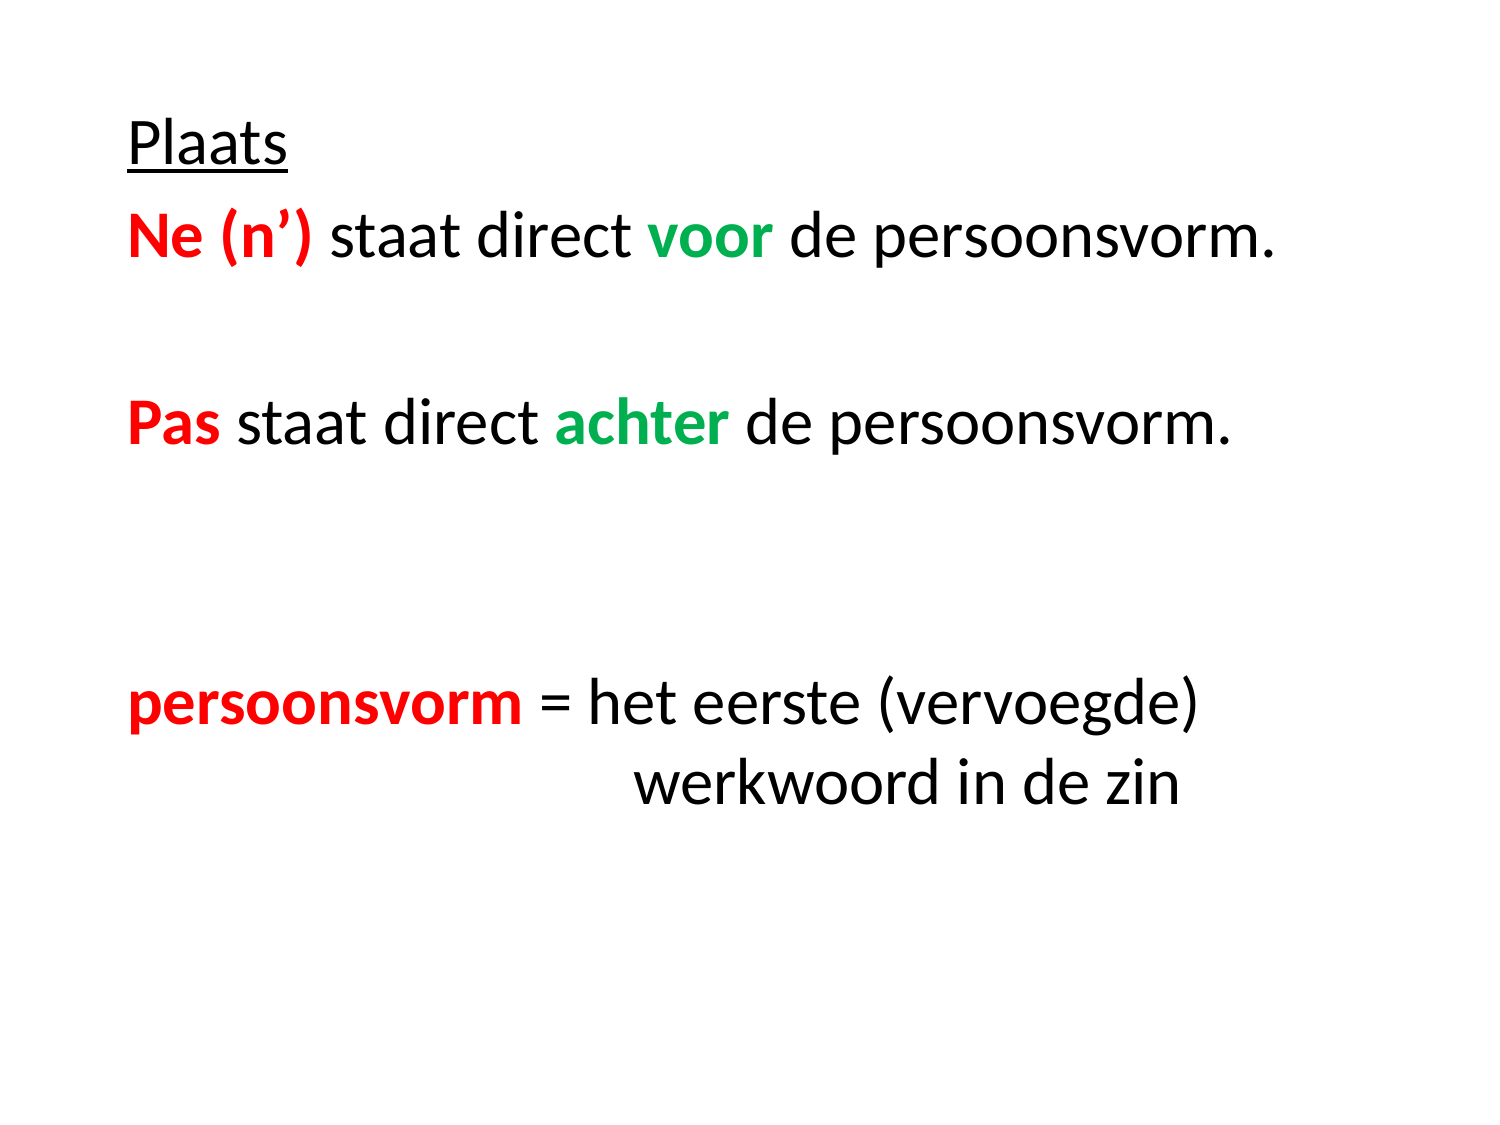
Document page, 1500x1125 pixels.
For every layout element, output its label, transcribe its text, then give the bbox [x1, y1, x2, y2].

text_box Plaats Ne (n’) staat direct voor de persoonsvorm. Pas staat direct achter de persoonsvorm. persoonsvorm = het eerste (vervoegde) werkwoord in de zin [112, 89, 1388, 988]
